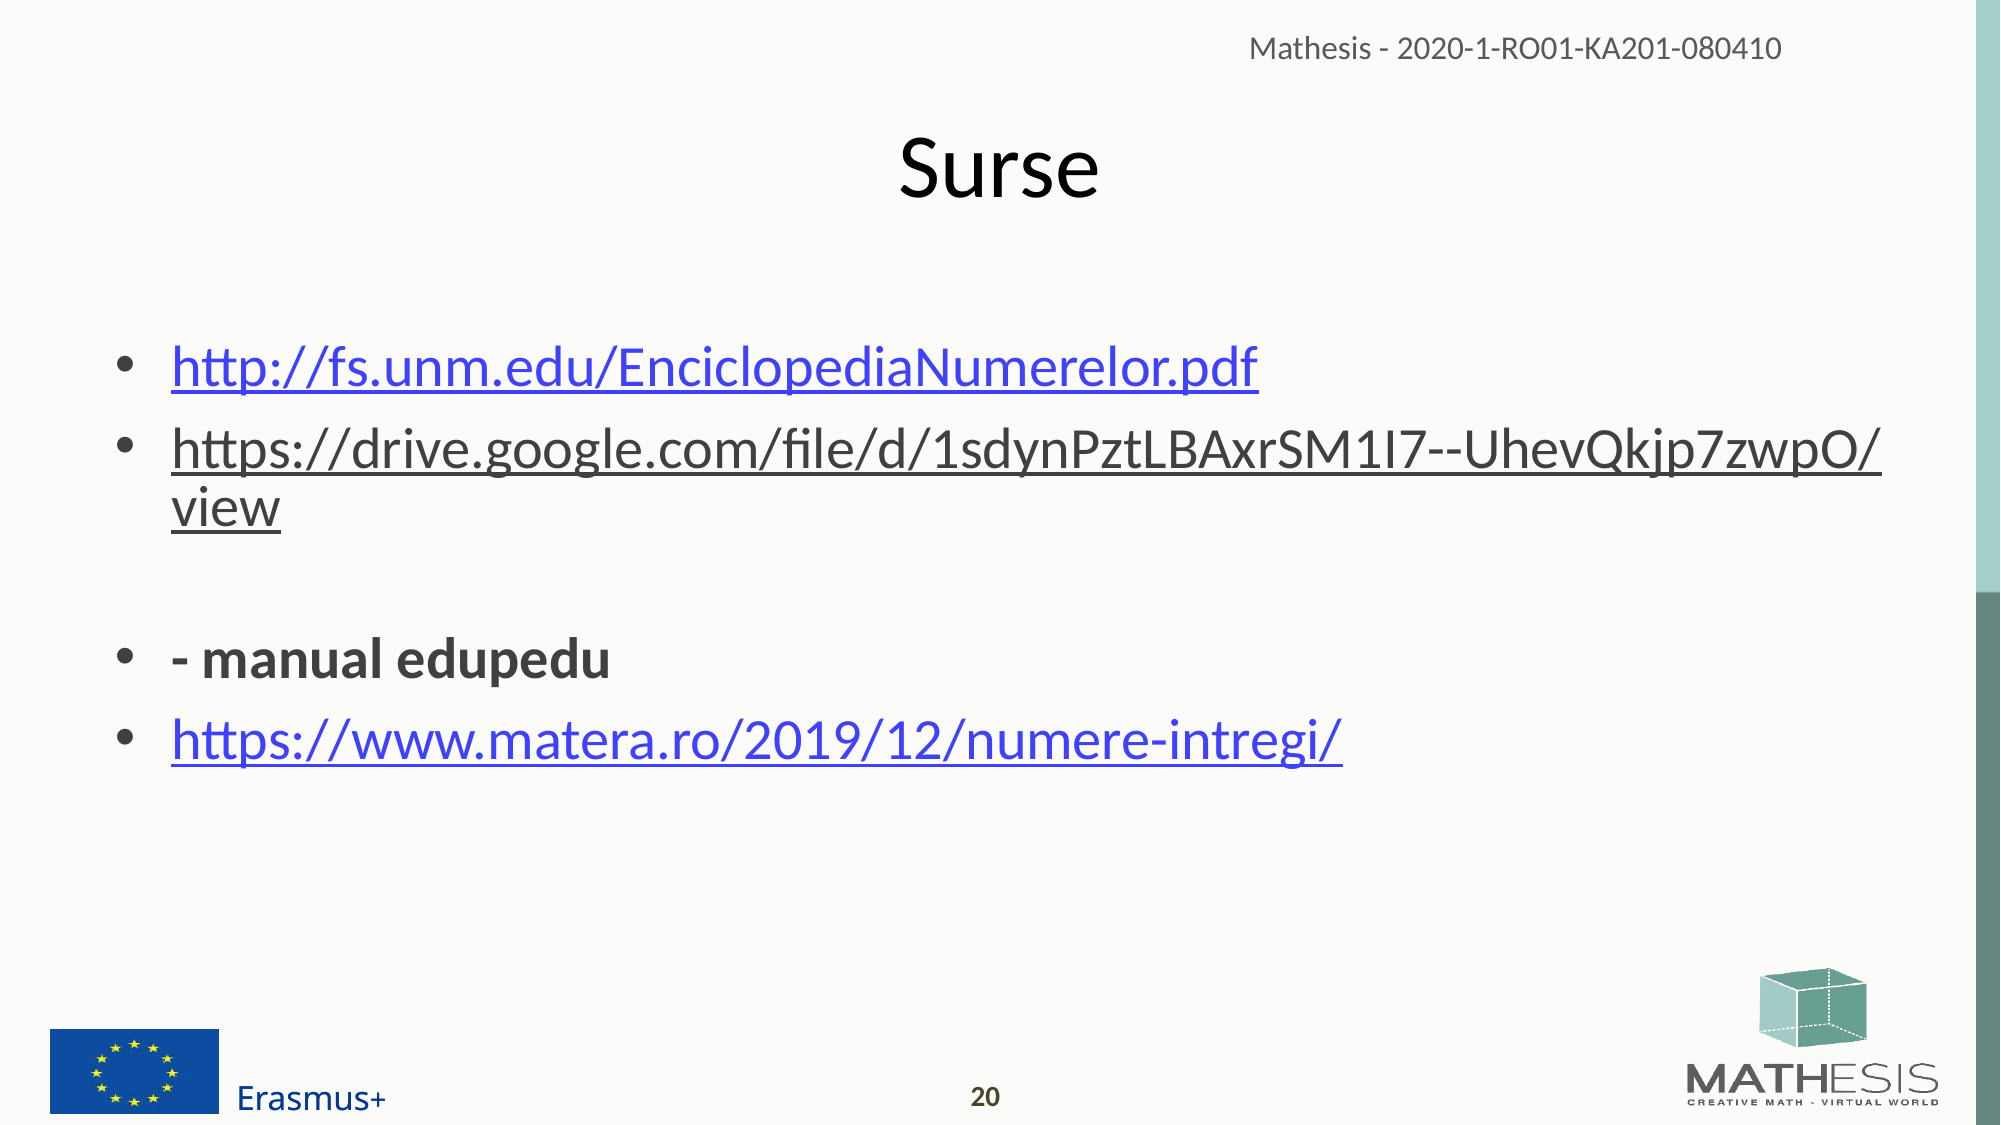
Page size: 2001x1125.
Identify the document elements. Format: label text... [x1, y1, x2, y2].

list http://fs.unm.edu/EnciclopediaNumerelor.pdf https://drive.google.com/file/d/1sdynPztLBAxrSM1I7--UhevQkjp7zwpO/view - manual edupedu https://www.matera.ro/2019/12/numere-intregi/ [99, 320, 1900, 1005]
picture [50, 1029, 219, 1114]
title Surse [99, 98, 1900, 287]
